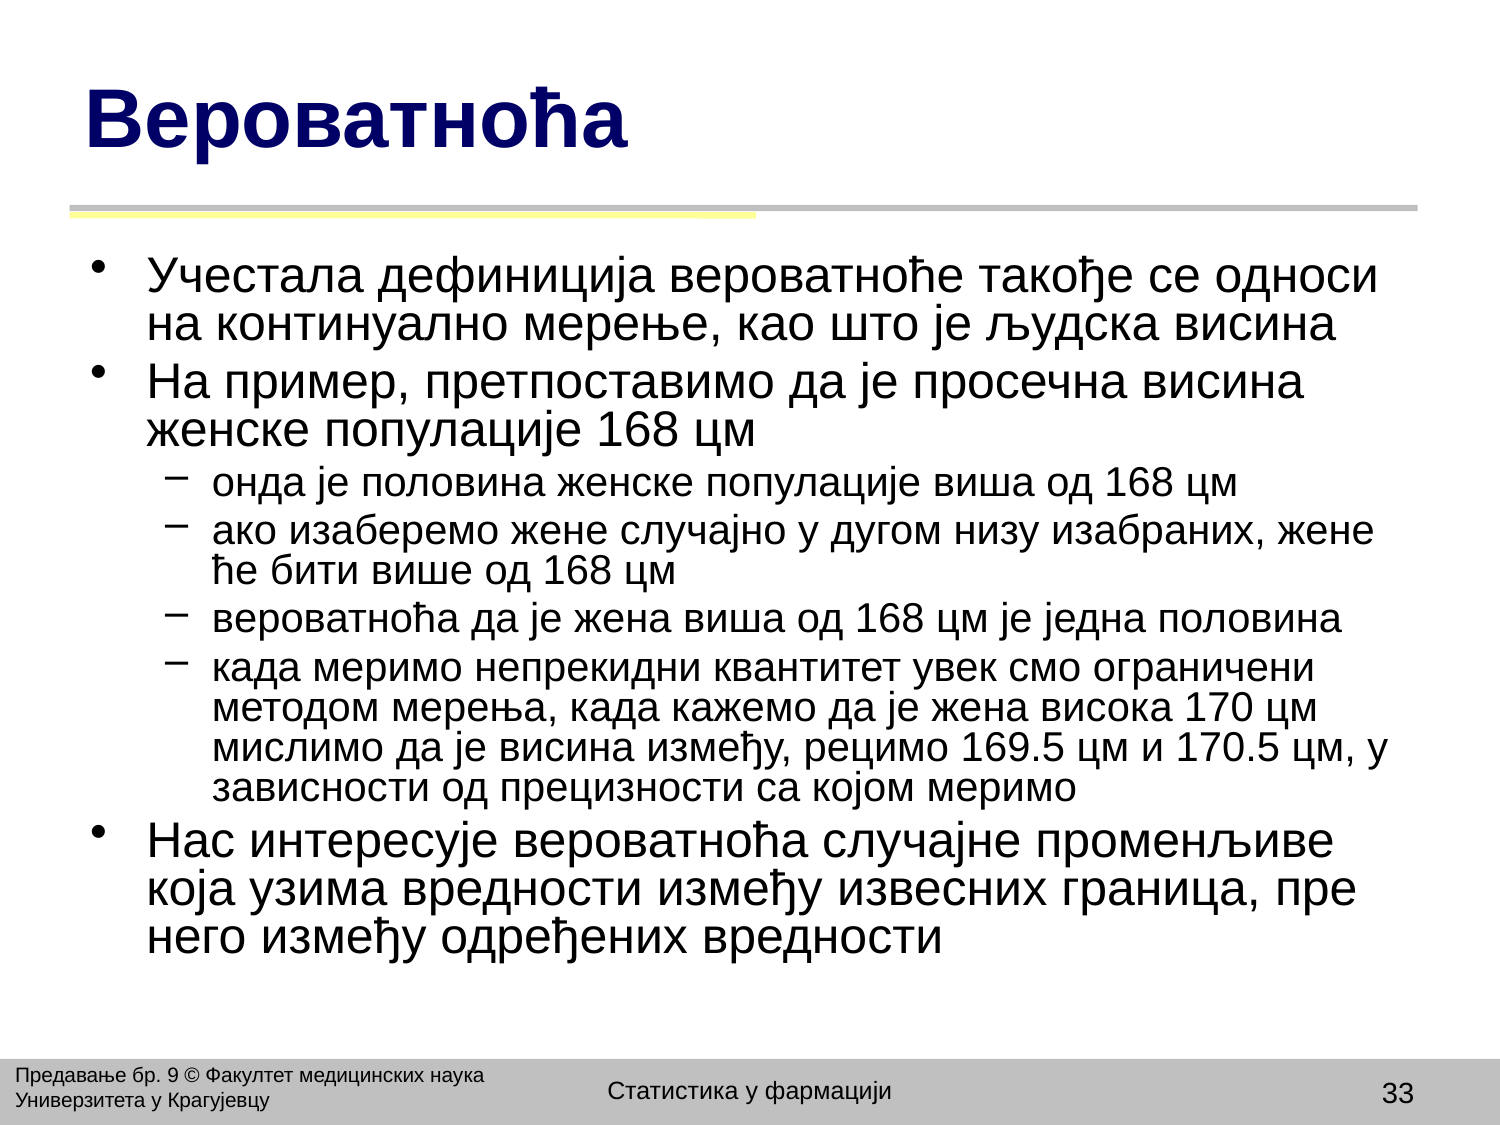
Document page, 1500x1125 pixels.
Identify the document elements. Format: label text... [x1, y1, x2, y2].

list Учестала дефиниција вероватноће такође се односи на континуално мерење, као што је људска висина На пример, претпоставимо да је просечна висина женске популације 168 цм онда је половина женске популације виша од 168 цм ако изаберемо жене случајно у дугом низу изабраних, жене ће бити више од 168 цм вероватноћа да је жена виша од 168 цм је једна половина када меримо непрекидни квантитет увек смо ограничени методом мерења, када кажемо да је жена висока 170 цм мислимо да је висина између, рецимо 169.5 цм и 170.5 цм, у зависности од прецизности са којом меримо Нас интересује вероватноћа случајне променљиве која узима вредности између извесних граница, пре него између одређених вредности [74, 246, 1426, 1023]
slide_number 33 [1079, 1066, 1430, 1125]
slide_number Предавање бр. 9 © Факултет медицинских наука Универзитета у Крагујевцу [0, 1053, 609, 1108]
title Вероватноћа [69, 19, 1426, 208]
footer Статистика у фармацији [512, 1066, 988, 1125]
